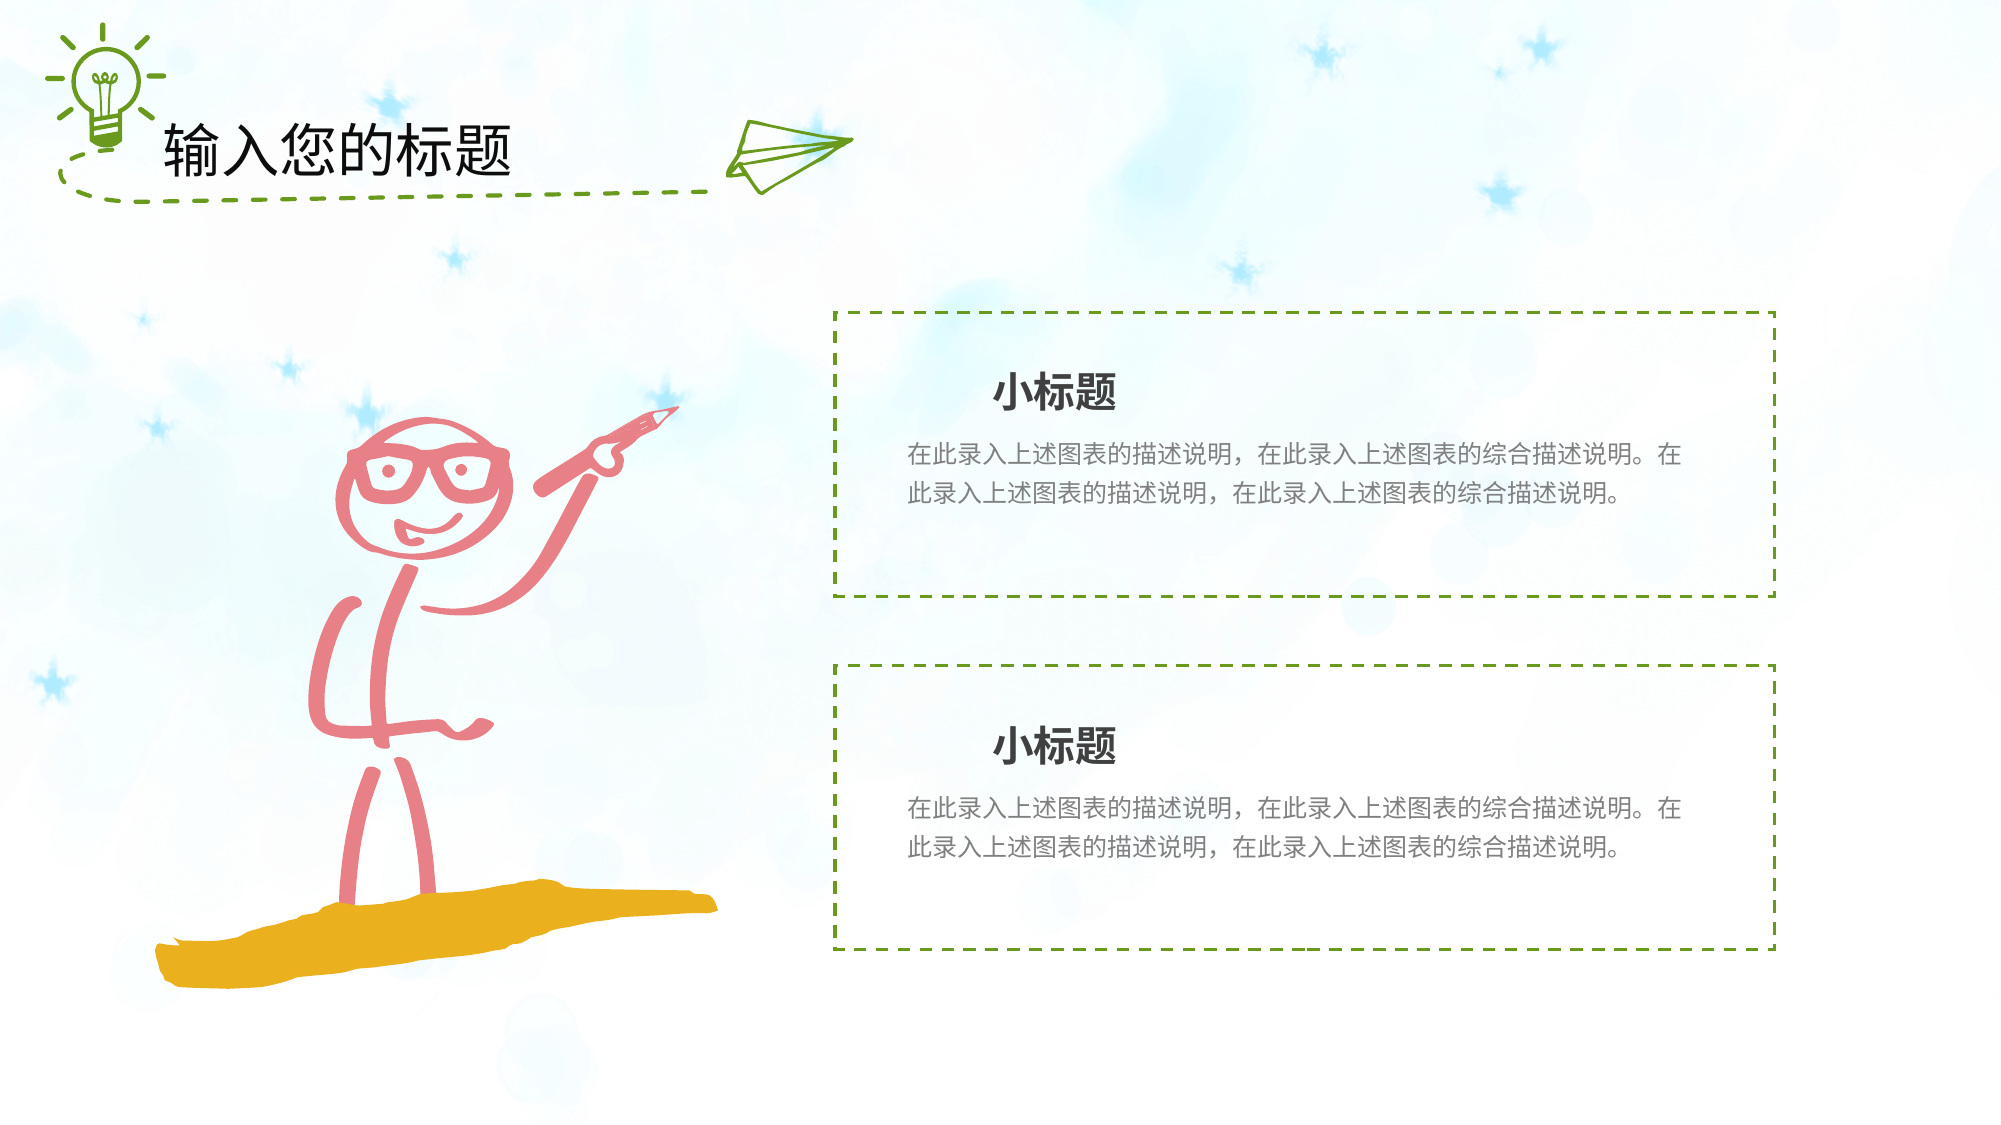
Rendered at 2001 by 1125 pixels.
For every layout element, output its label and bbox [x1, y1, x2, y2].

text_box [893, 358, 1717, 552]
text_box [893, 711, 1717, 906]
text_box [834, 311, 1775, 598]
picture [0, 0, 2000, 1125]
text_box [308, 406, 680, 906]
text_box [834, 664, 1775, 951]
text_box [153, 889, 720, 990]
